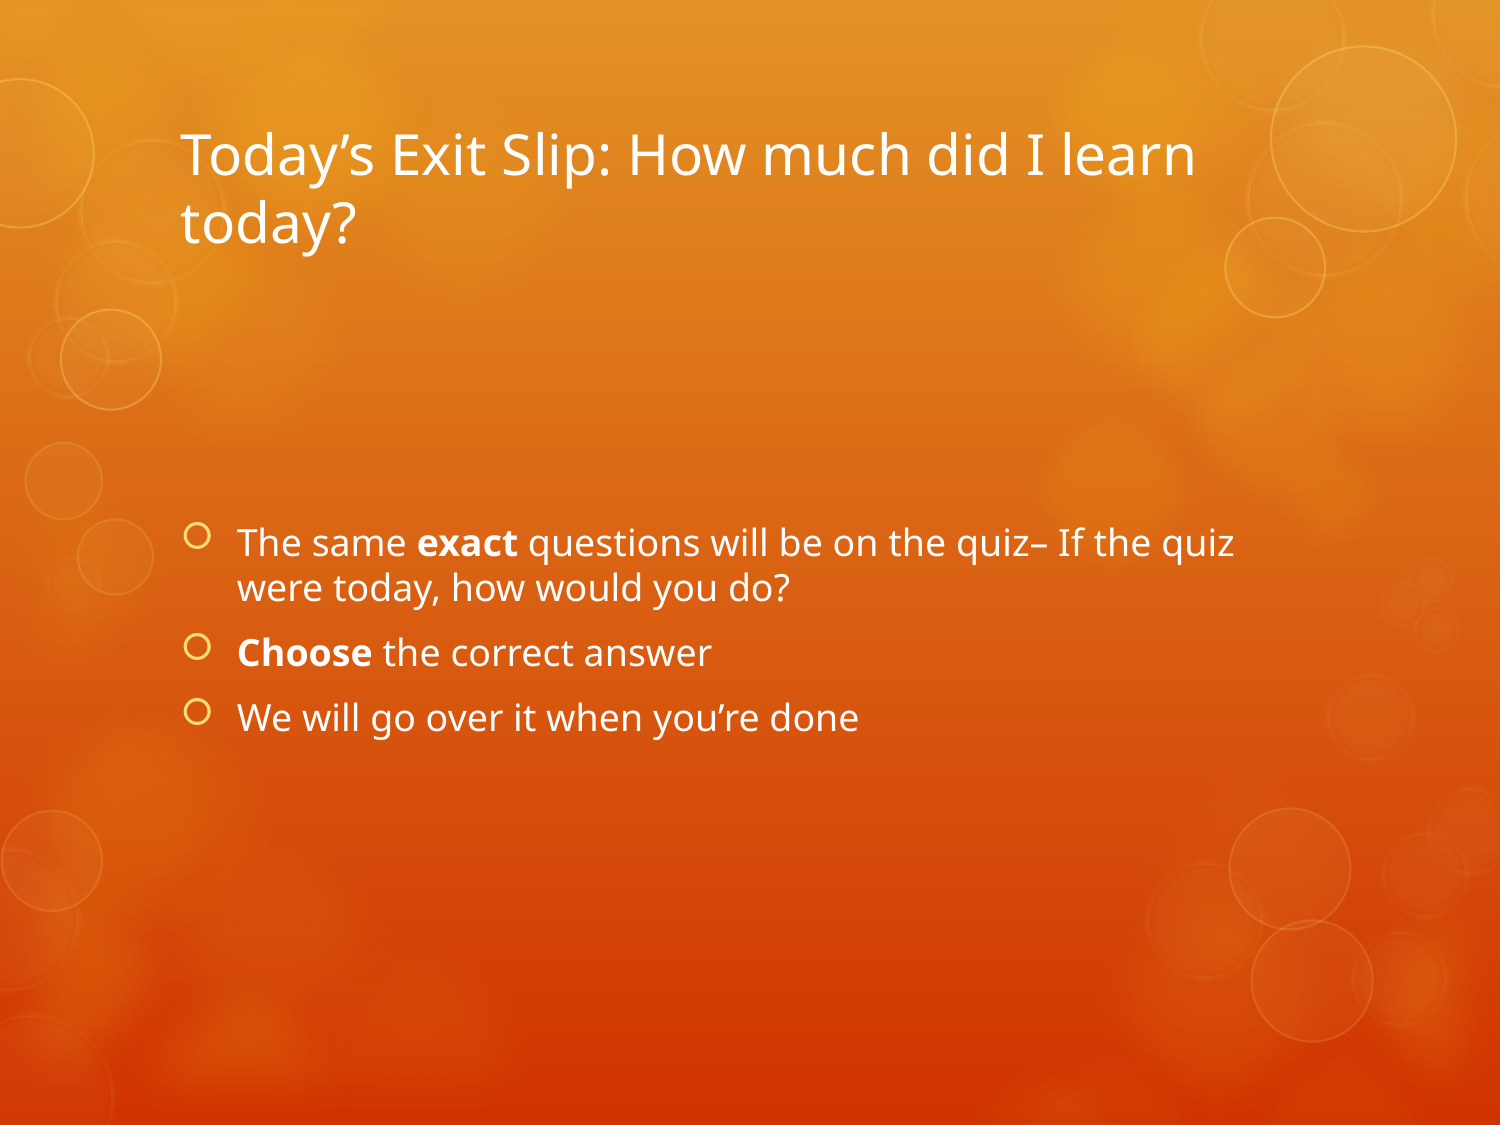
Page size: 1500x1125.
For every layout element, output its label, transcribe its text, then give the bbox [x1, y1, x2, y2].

list The same exact questions will be on the quiz– If the quiz were today, how would you do? Choose the correct answer We will go over it when you’re done [165, 296, 1335, 962]
title Today’s Exit Slip: How much did I learn today? [165, 110, 1335, 263]
